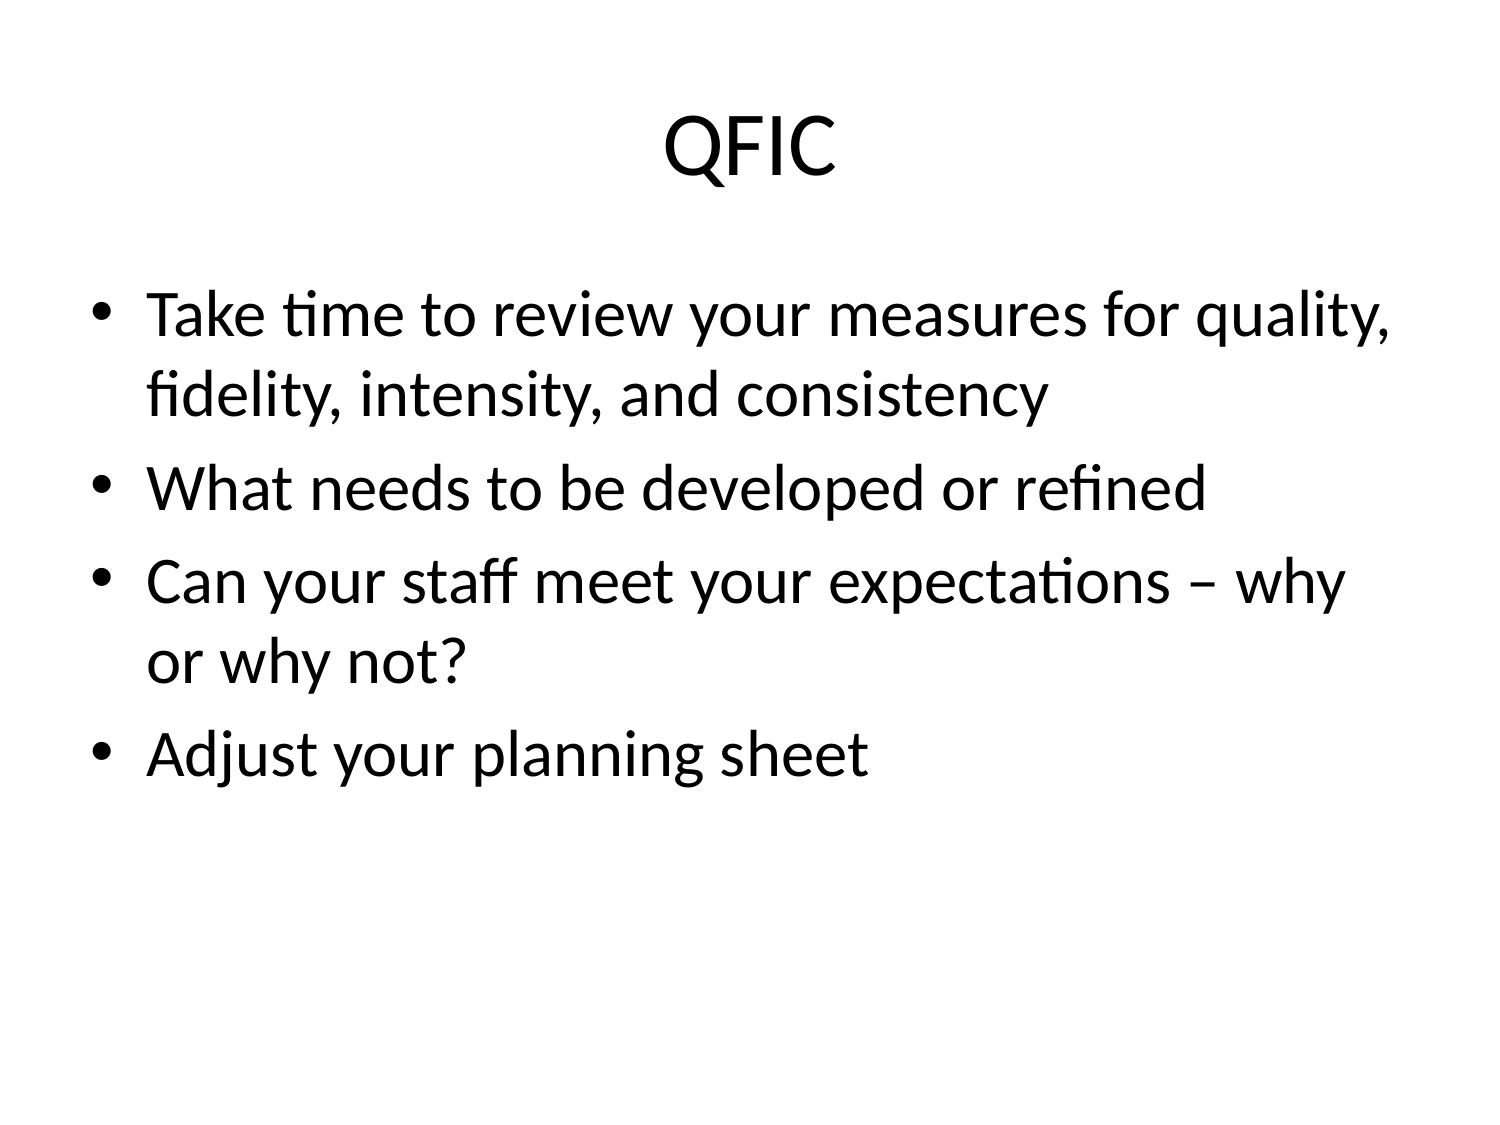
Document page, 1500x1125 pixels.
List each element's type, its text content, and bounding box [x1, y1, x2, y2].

list Take time to review your measures for quality, fidelity, intensity, and consistency What needs to be developed or refined Can your staff meet your expectations – why or why not? Adjust your planning sheet [75, 262, 1425, 1005]
title QFIC [75, 45, 1425, 233]
